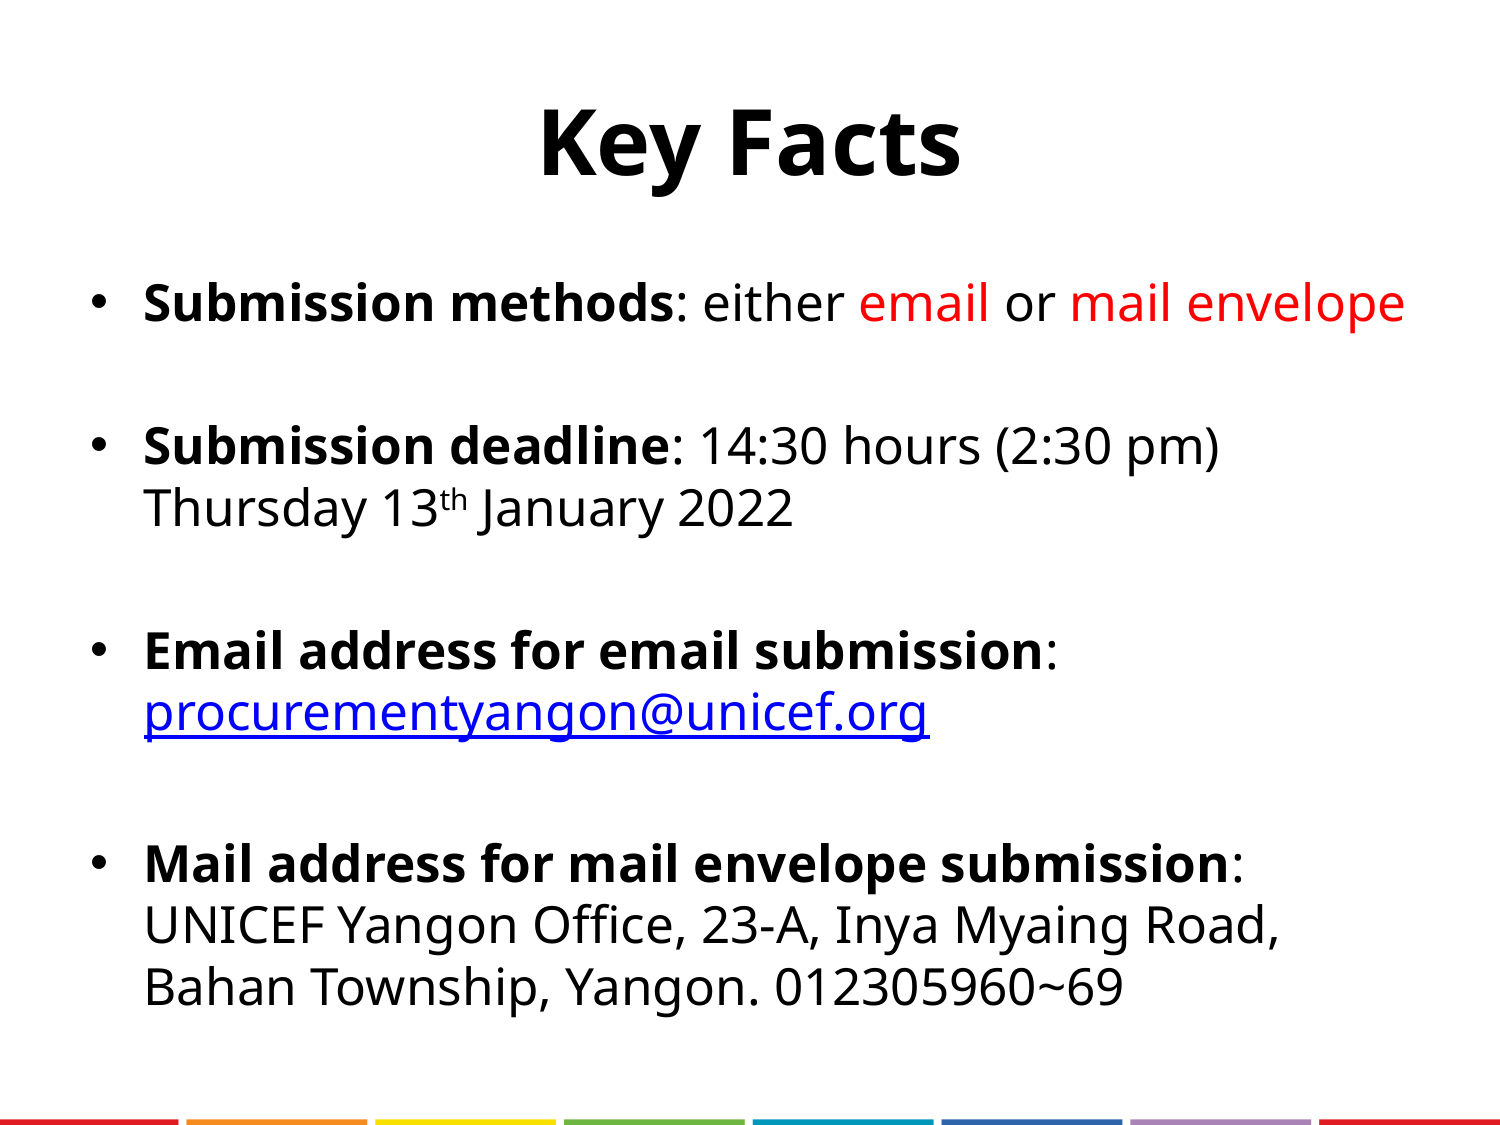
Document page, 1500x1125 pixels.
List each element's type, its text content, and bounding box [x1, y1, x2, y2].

title Key Facts [75, 45, 1425, 233]
list Submission methods: either email or mail envelope Submission deadline: 14:30 hours (2:30 pm) Thursday 13th January 2022 Email address for email submission: procurementyangon@unicef.org Mail address for mail envelope submission: UNICEF Yangon Office, 23-A, Inya Myaing Road, Bahan Township, Yangon. 012305960~69 [75, 262, 1425, 1093]
picture [0, 1117, 1500, 1125]
